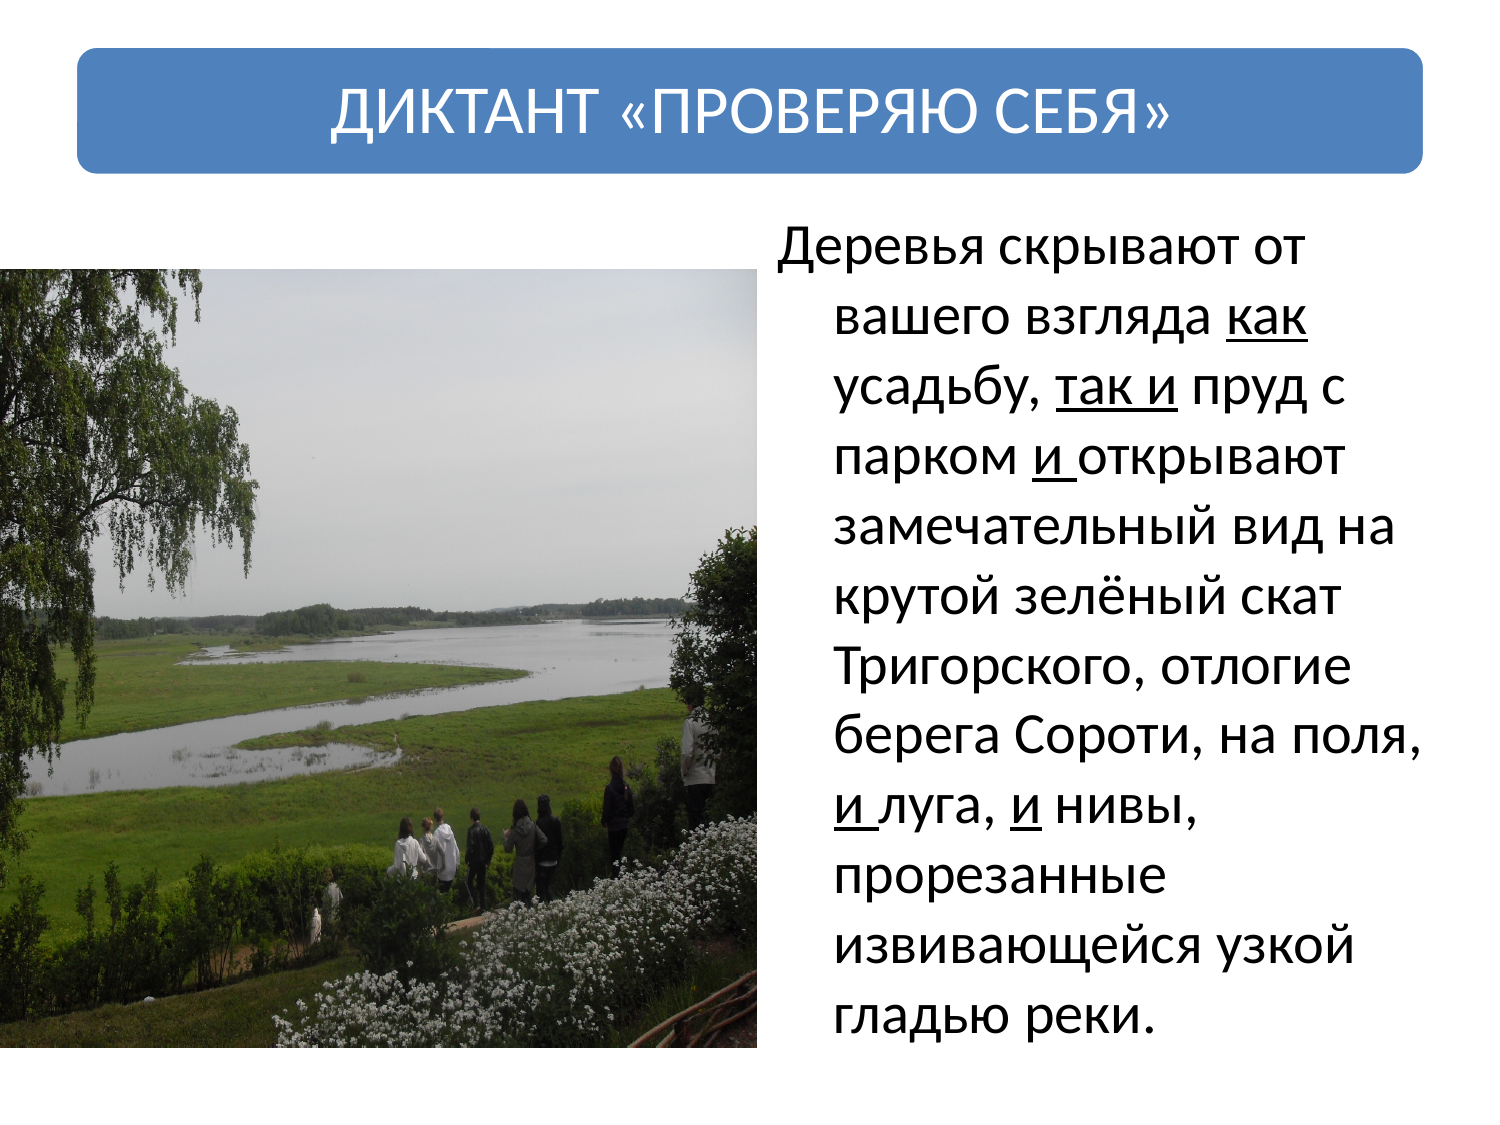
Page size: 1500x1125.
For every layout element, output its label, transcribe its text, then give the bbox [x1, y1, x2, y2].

list Деревья скрывают от вашего взгляда как усадьбу, так и пруд с парком и открывают замечательный вид на крутой зелёный скат Тригорского, отлогие берега Сороти, на поля, и луга, и нивы, прорезанные извивающейся узкой гладью реки. [762, 199, 1454, 1067]
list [0, 269, 757, 1048]
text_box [74, 44, 1426, 176]
